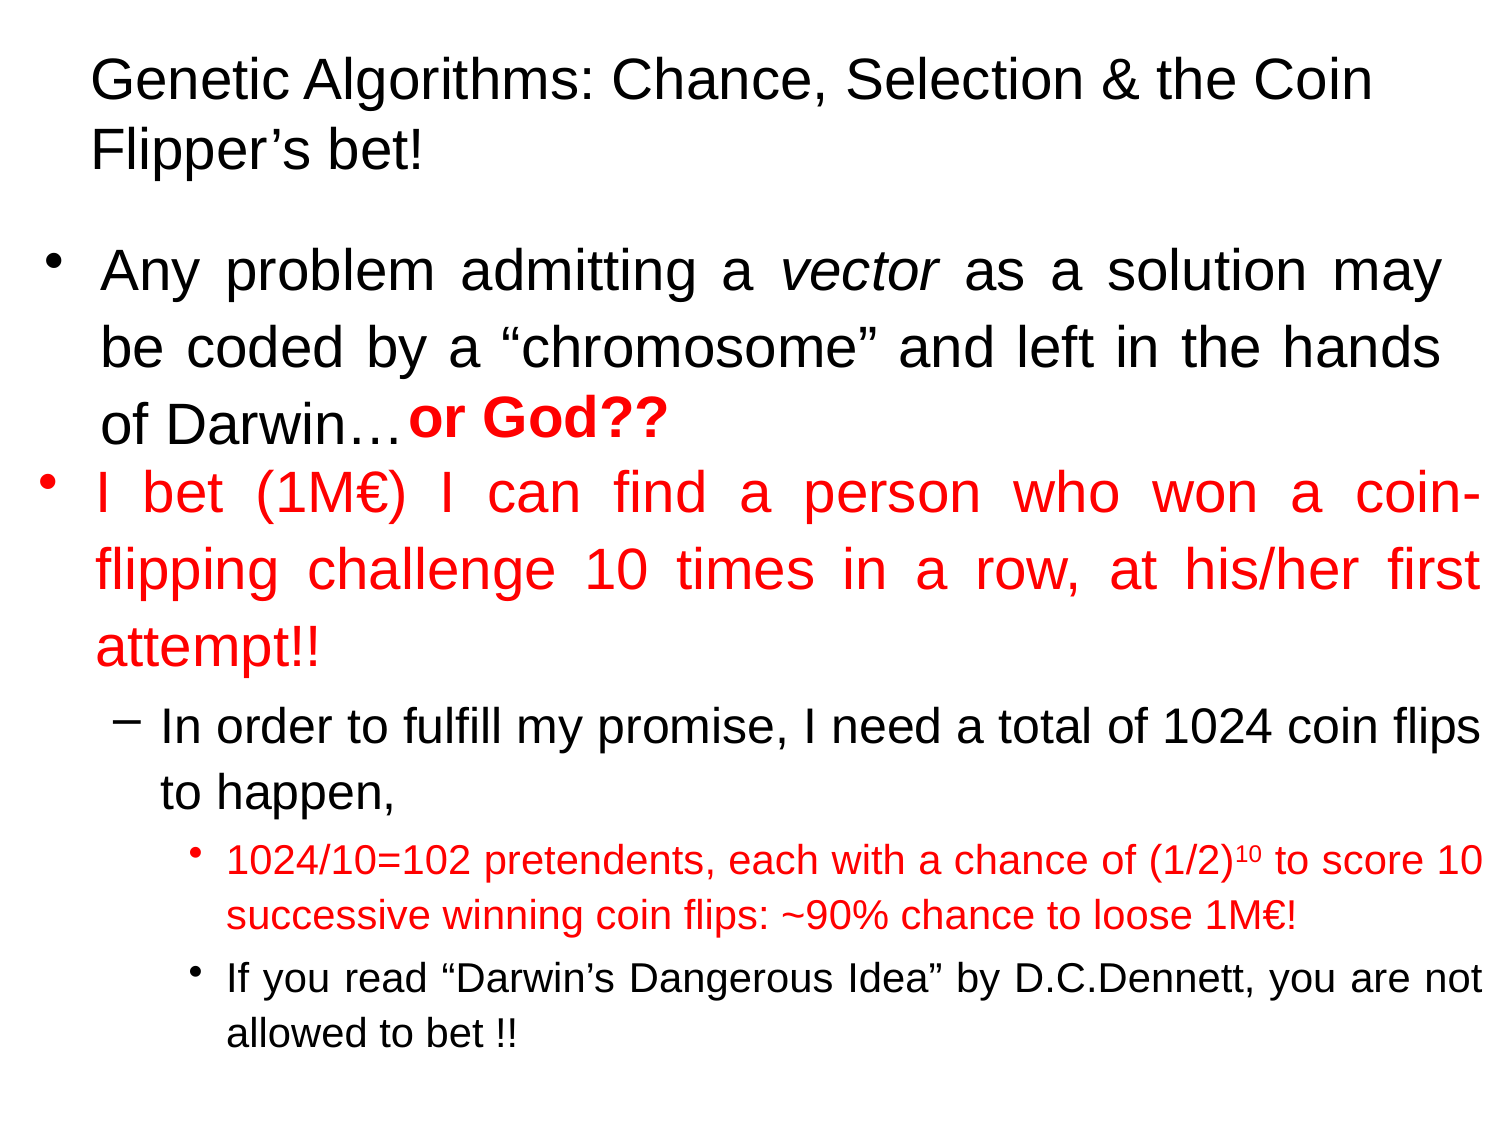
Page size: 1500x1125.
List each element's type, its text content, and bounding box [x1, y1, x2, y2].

text_box or God?? [393, 371, 686, 439]
list Any problem admitting a vector as a solution may be coded by a “chromosome” and left in the hands of Darwin… [29, 217, 1459, 439]
title Genetic Algorithms: Chance, Selection & the Coin Flipper’s bet! [75, 17, 1425, 205]
text_box I bet (1M€) I can find a person who won a coin-flipping challenge 10 times in a row, at his/her first attempt!! In order to fulfill my promise, I need a total of 1024 coin flips to happen, 1024/10=102 pretendents, each with a chance of (1/2)10 to score 10 successive winning coin flips: ~90% chance to loose 1M€! If you read “Darwin’s Dangerous Idea” by D.C.Dennett, you are not allowed to bet !! [23, 439, 1499, 1109]
